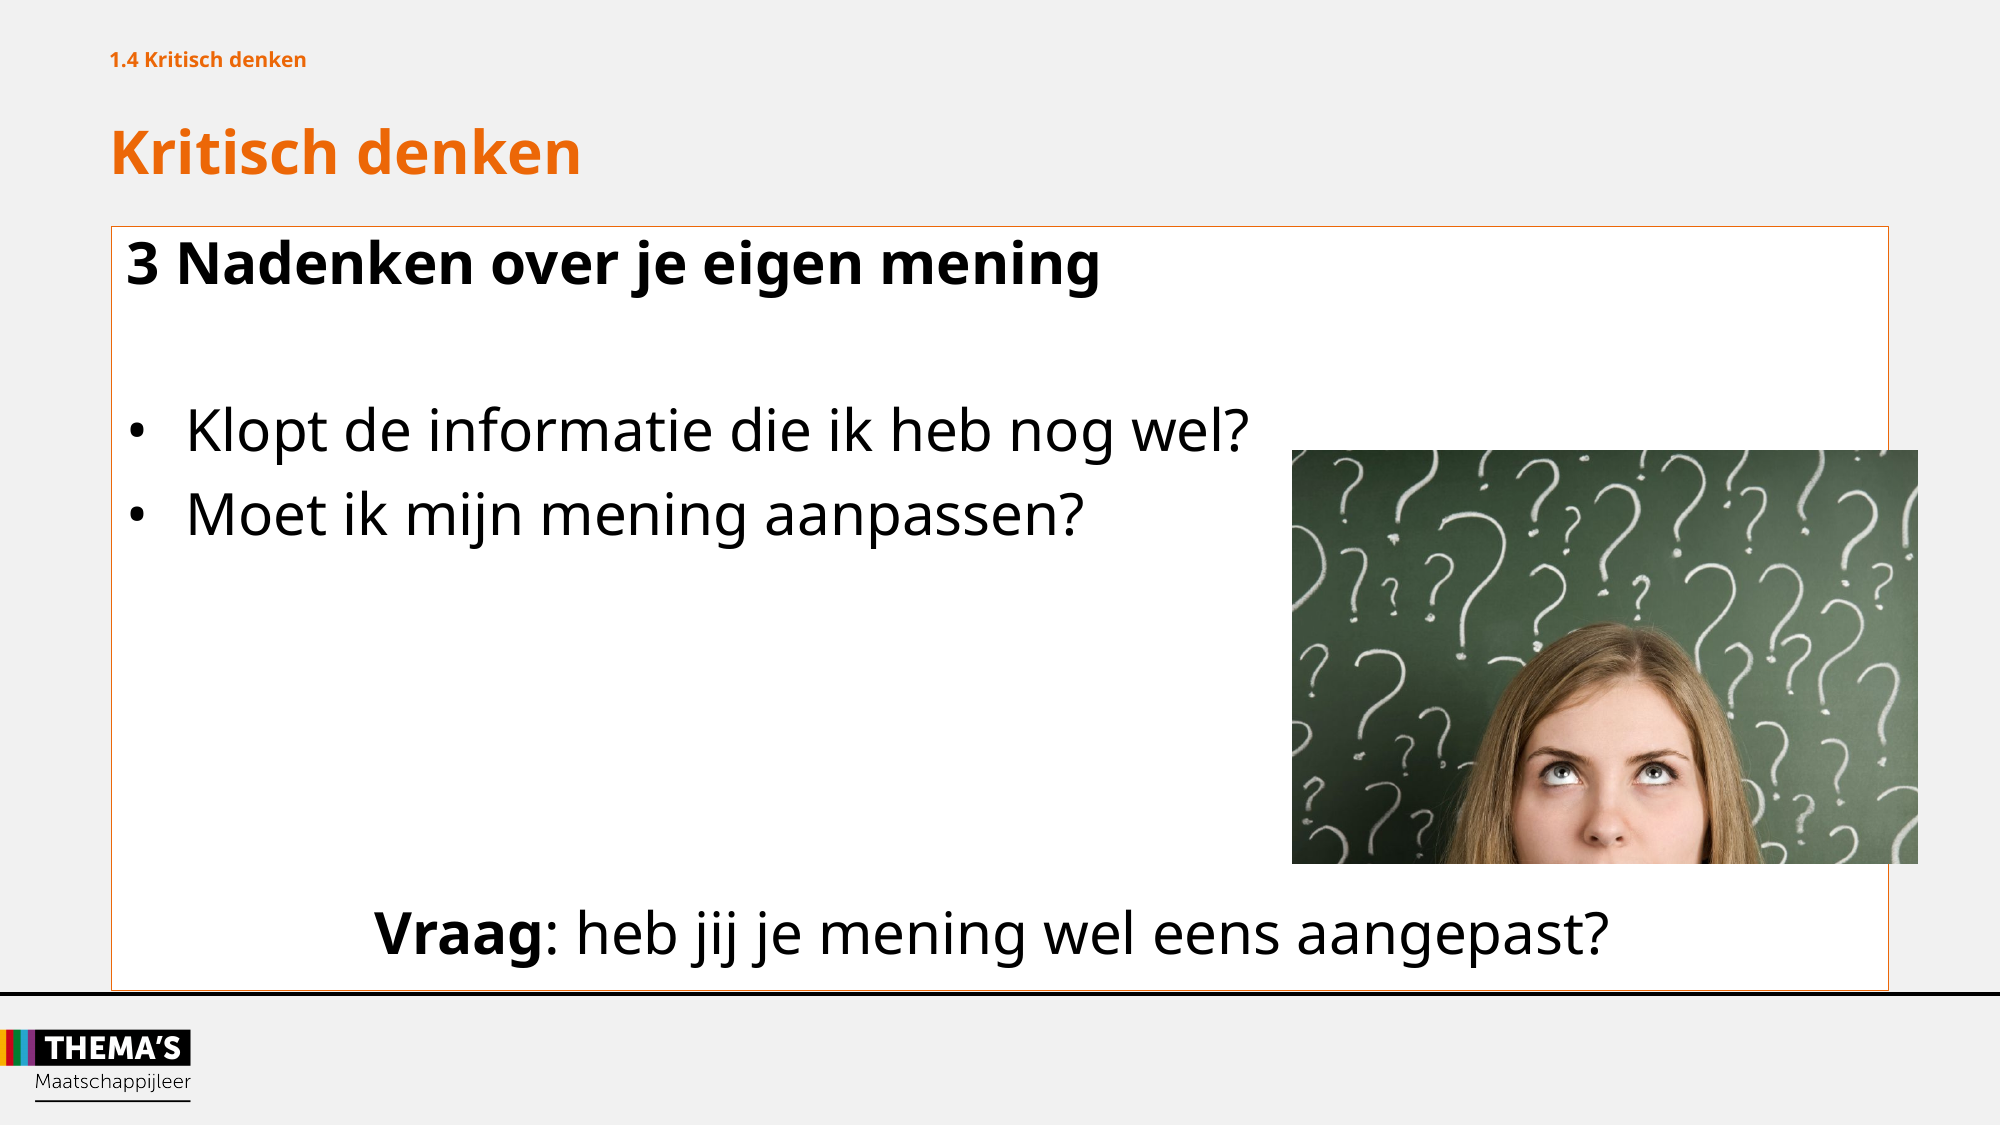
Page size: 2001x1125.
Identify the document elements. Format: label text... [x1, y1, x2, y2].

list 3 Nadenken over je eigen mening • Klopt de informatie die ik heb nog wel? • Moet ik mijn mening aanpassen? Vraag: heb jij je mening wel eens aangepast? [111, 226, 1889, 991]
picture [1292, 450, 1918, 864]
list 1.4 Kritisch denken [94, 33, 941, 88]
list Kritisch denken [94, 114, 1879, 205]
picture [0, 993, 203, 1125]
